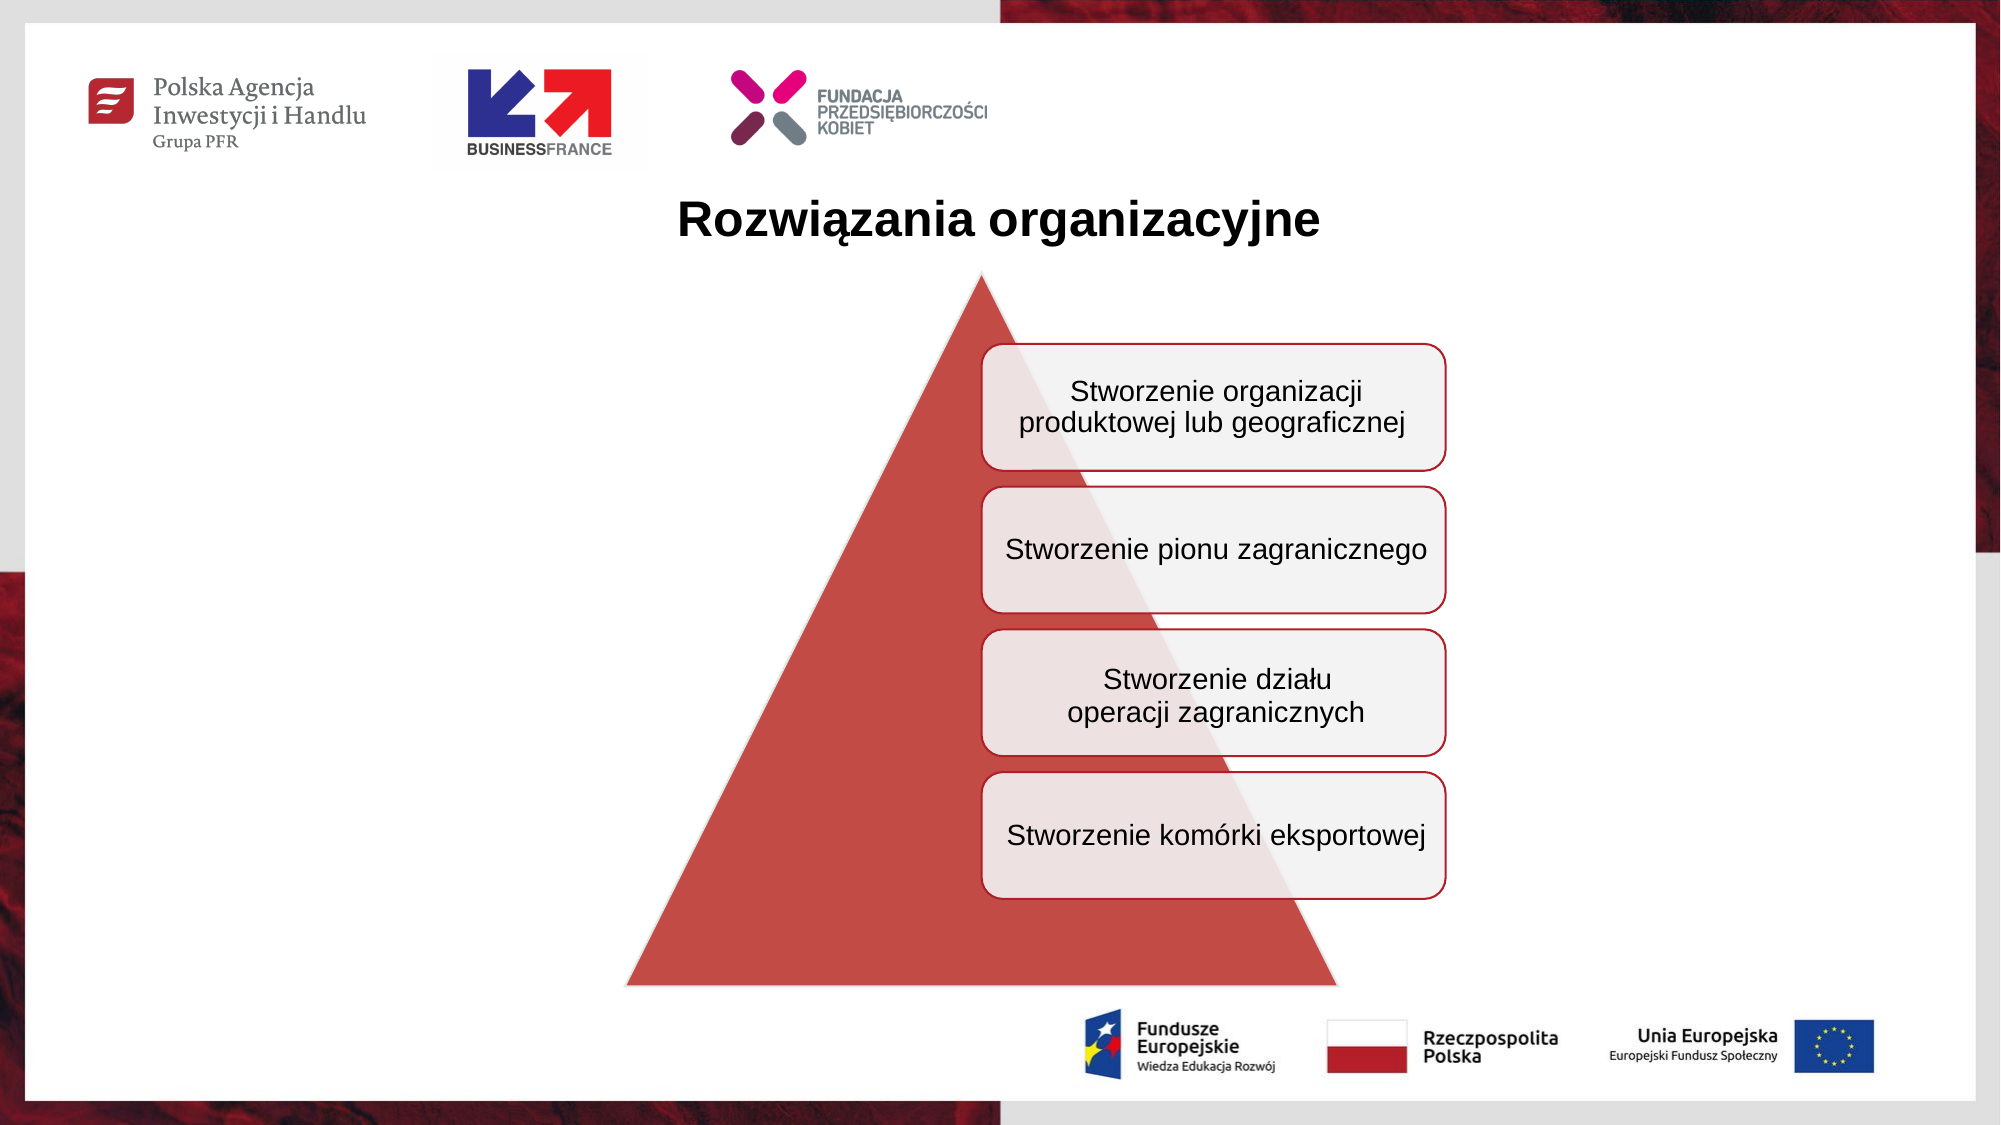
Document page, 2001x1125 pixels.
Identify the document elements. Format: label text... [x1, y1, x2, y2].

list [172, 272, 1898, 987]
picture [0, 0, 2001, 1125]
title Rozwiązania organizacyjne [137, 111, 1863, 330]
